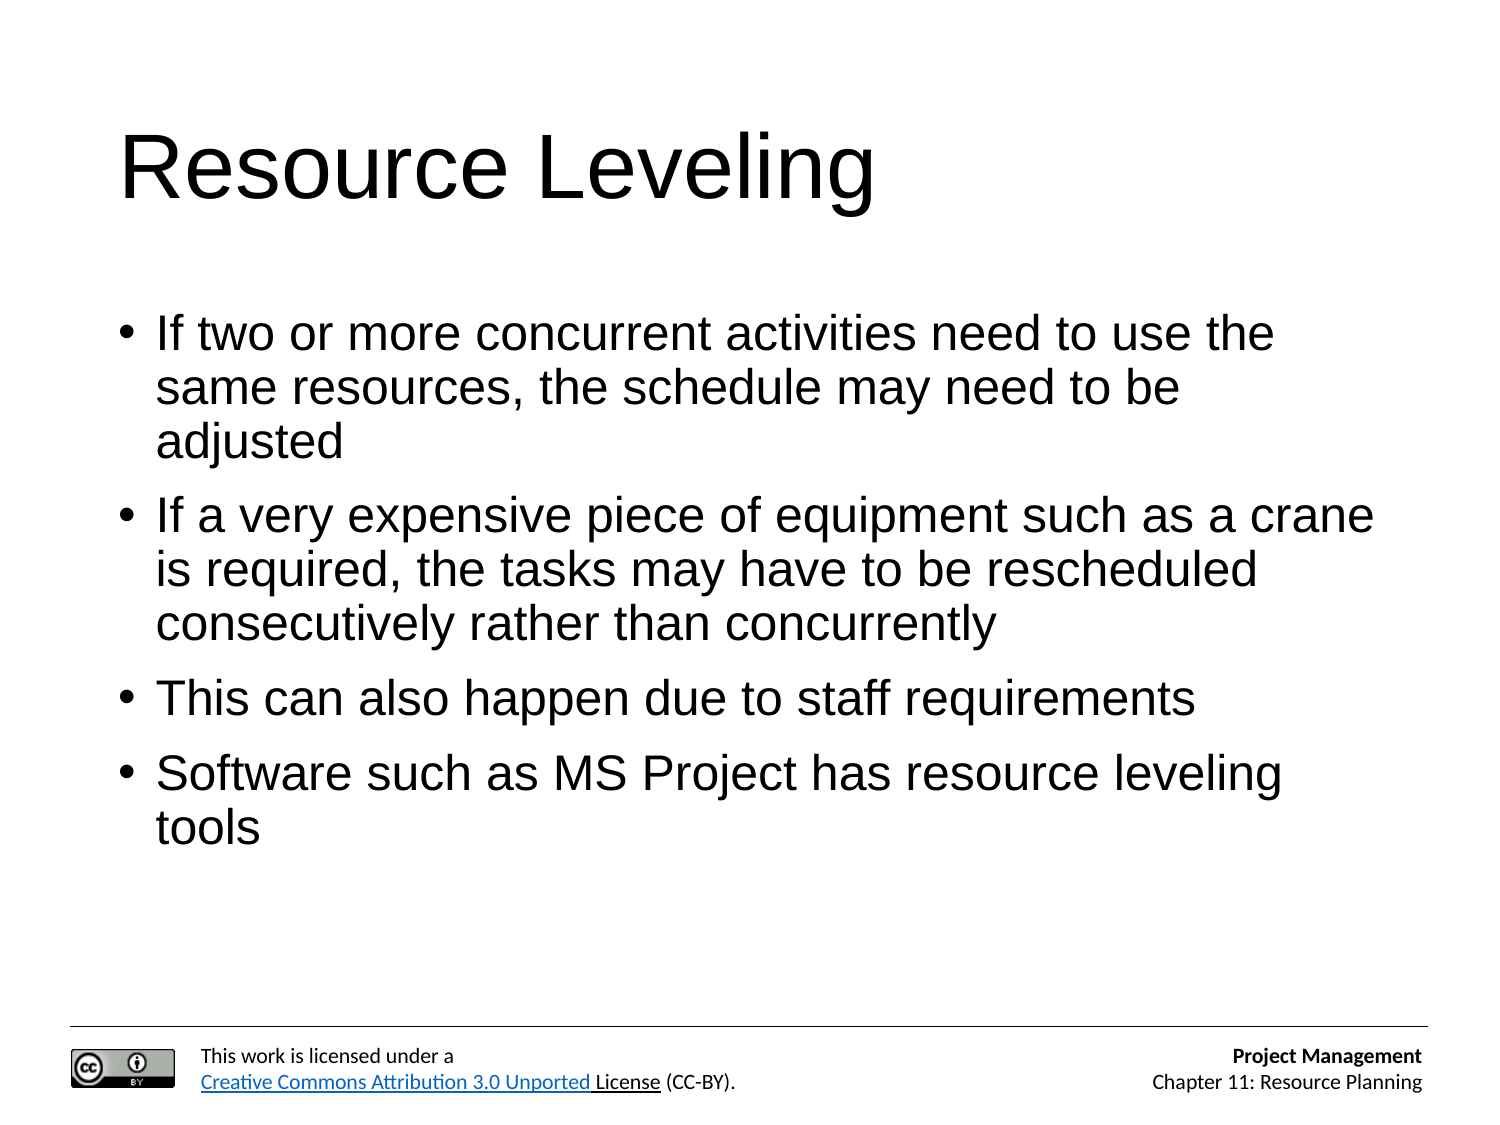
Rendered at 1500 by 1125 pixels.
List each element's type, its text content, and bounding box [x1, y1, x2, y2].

list If two or more concurrent activities need to use the same resources, the schedule may need to be adjusted If a very expensive piece of equipment such as a crane is required, the tasks may have to be rescheduled consecutively rather than concurrently This can also happen due to staff requirements Software such as MS Project has resource leveling tools [103, 299, 1397, 1014]
title Resource Leveling [103, 59, 1397, 278]
picture [71, 1049, 175, 1088]
